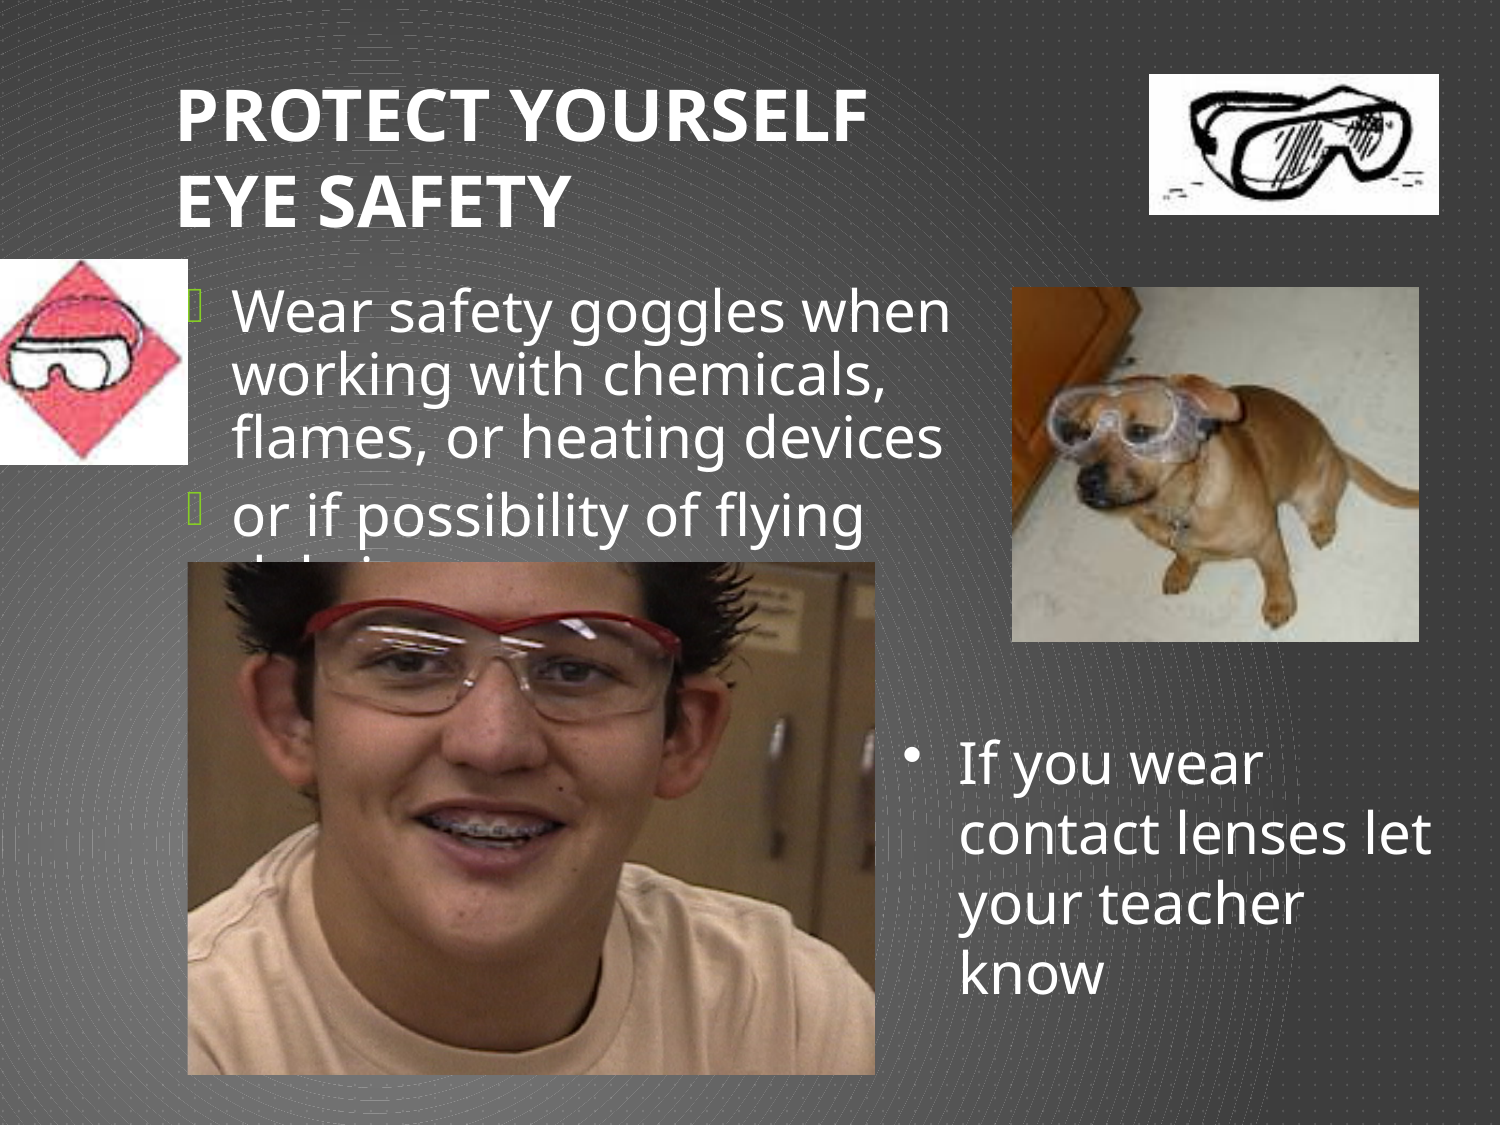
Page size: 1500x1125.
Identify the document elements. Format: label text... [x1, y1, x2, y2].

list Wear safety goggles when working with chemicals, flames, or heating devices or if possibility of flying debris [174, 275, 1025, 575]
text_box If you wear contact lenses let your teacher know [887, 637, 1463, 1125]
picture [187, 562, 876, 1076]
title Protect Yourself Eye Safety [174, 62, 1425, 250]
picture [1012, 287, 1419, 642]
picture [1149, 74, 1440, 215]
picture [0, 259, 189, 465]
